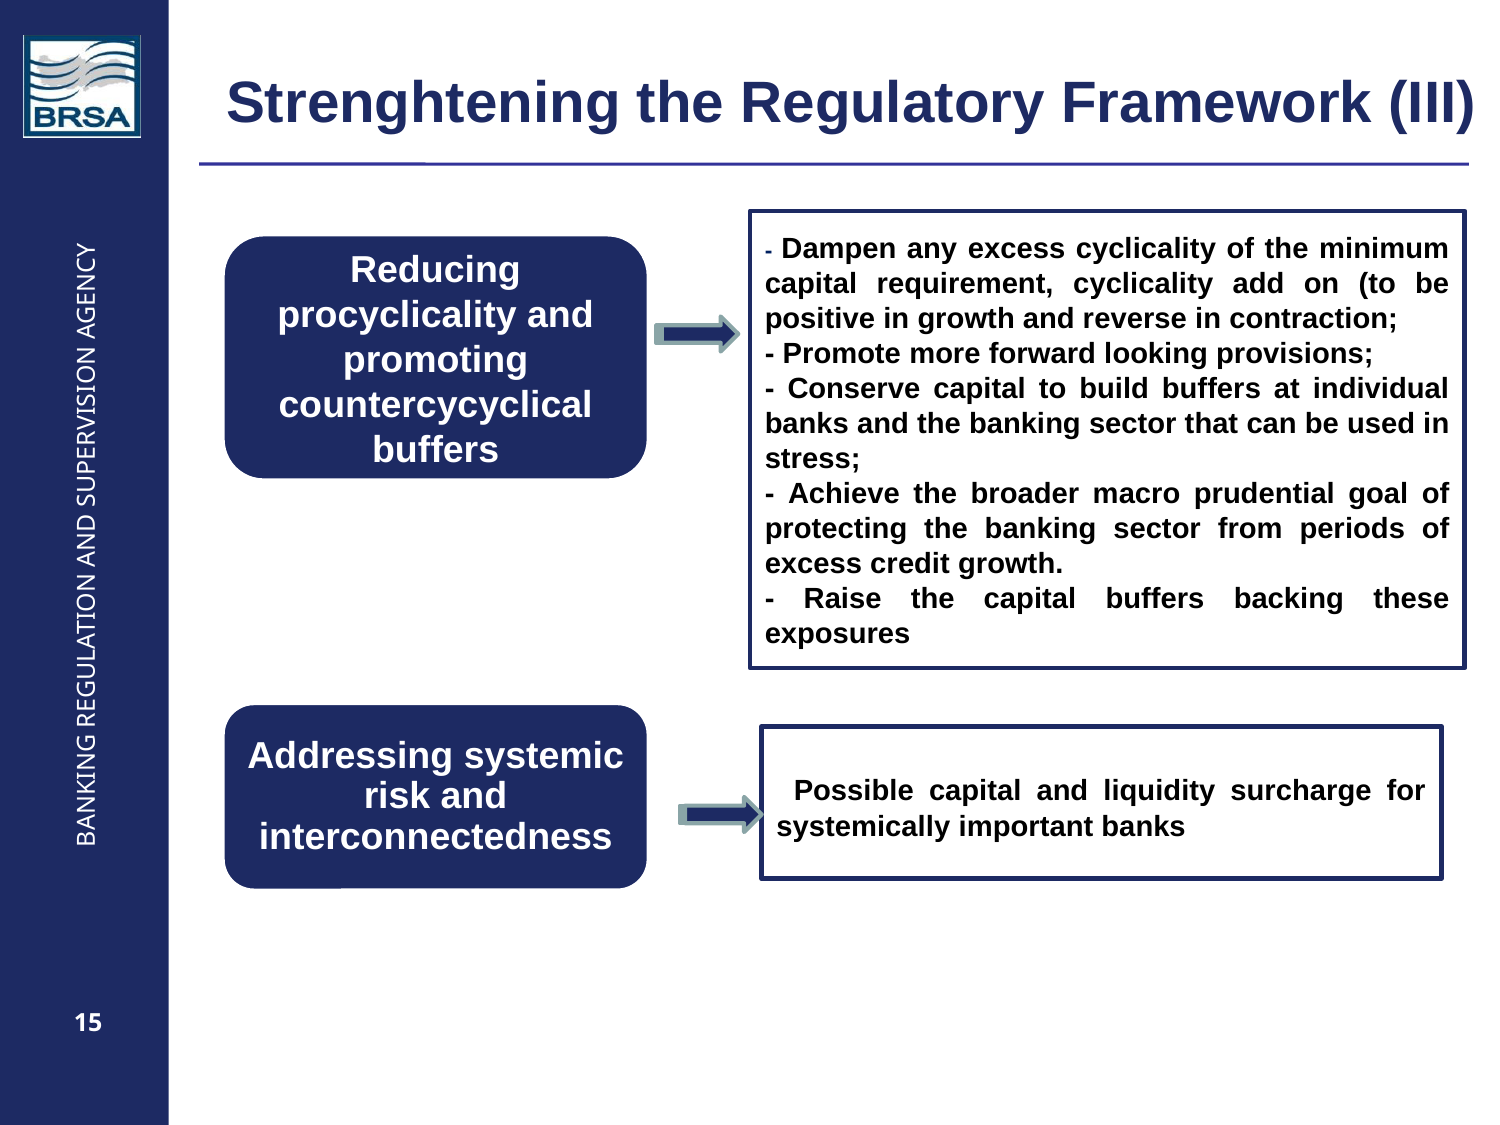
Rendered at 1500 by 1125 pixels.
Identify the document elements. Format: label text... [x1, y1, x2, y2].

picture [23, 35, 141, 138]
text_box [222, 234, 649, 481]
text_box [654, 314, 741, 354]
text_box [222, 702, 649, 891]
text_box Possible capital and liquidity surcharge for systemically important banks [760, 724, 1443, 881]
list [210, 175, 1466, 994]
title Strenghtening the Regulatory Framework (III) [210, 34, 1500, 163]
text_box [678, 794, 764, 834]
text_box - Dampen any excess cyclicality of the minimum capital requirement, cyclicality add on (to be positive in growth and reverse in contraction; - Promote more forward looking provisions; - Conserve capital to build buffers at individual banks and the banking sector that can be used in stress; - Achieve the broader macro prudential goal of protecting the banking sector from periods of excess credit growth. - Raise the capital buffers backing these exposures [748, 209, 1467, 670]
